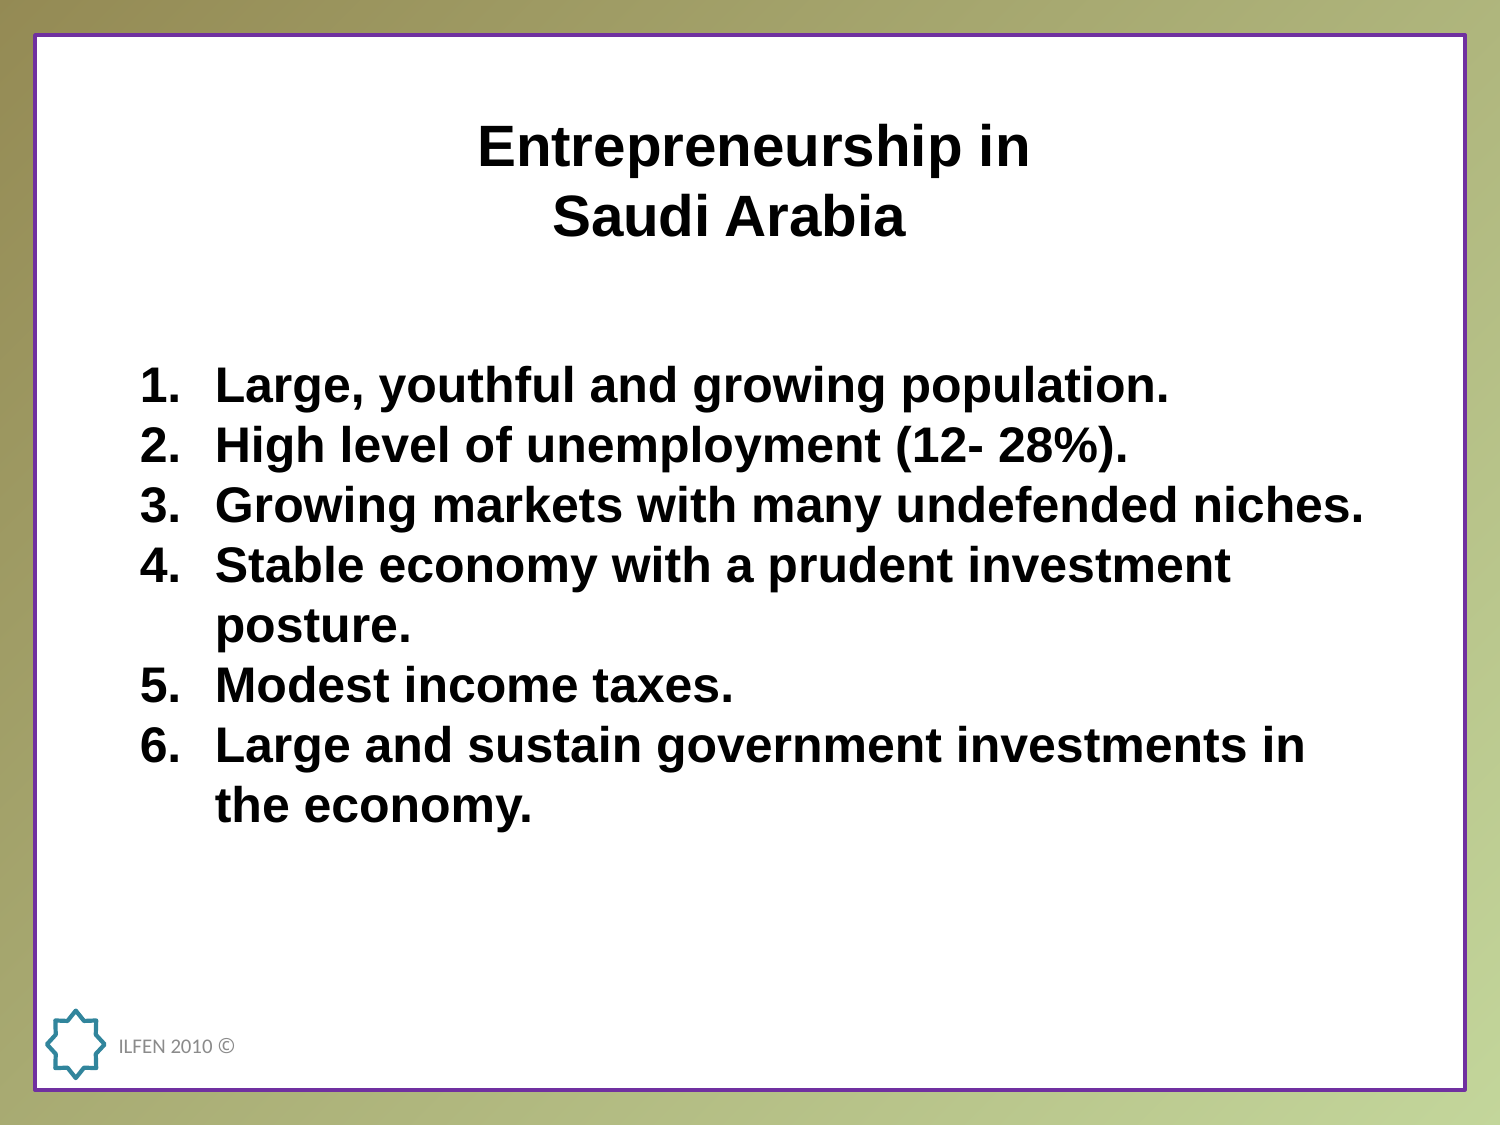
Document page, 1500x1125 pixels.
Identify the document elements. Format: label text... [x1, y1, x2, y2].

text_box Large, youthful and growing population. High level of unemployment (12- 28%). Growing markets with many undefended niches. Stable economy with a prudent investment posture. Modest income taxes. Large and sustain government investments in the economy. [124, 274, 1388, 910]
text_box Entrepreneurship in Saudi Arabia [462, 100, 1063, 256]
